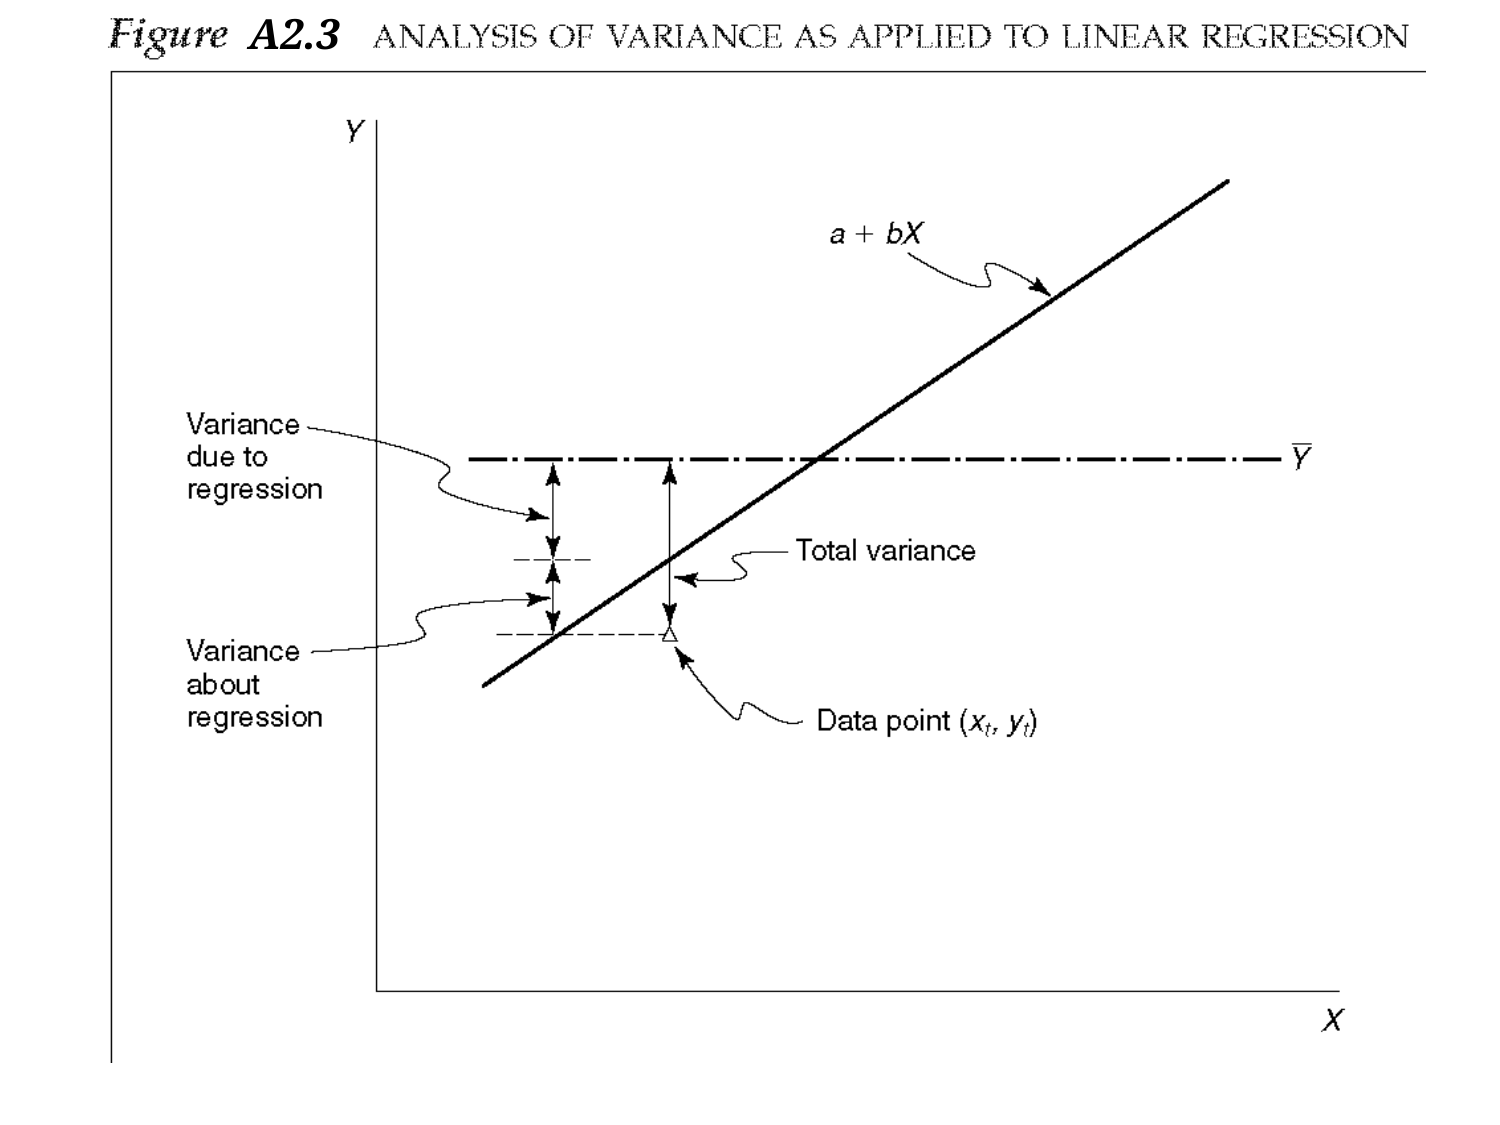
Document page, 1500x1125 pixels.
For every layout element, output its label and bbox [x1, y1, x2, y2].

picture [99, 0, 1426, 1063]
